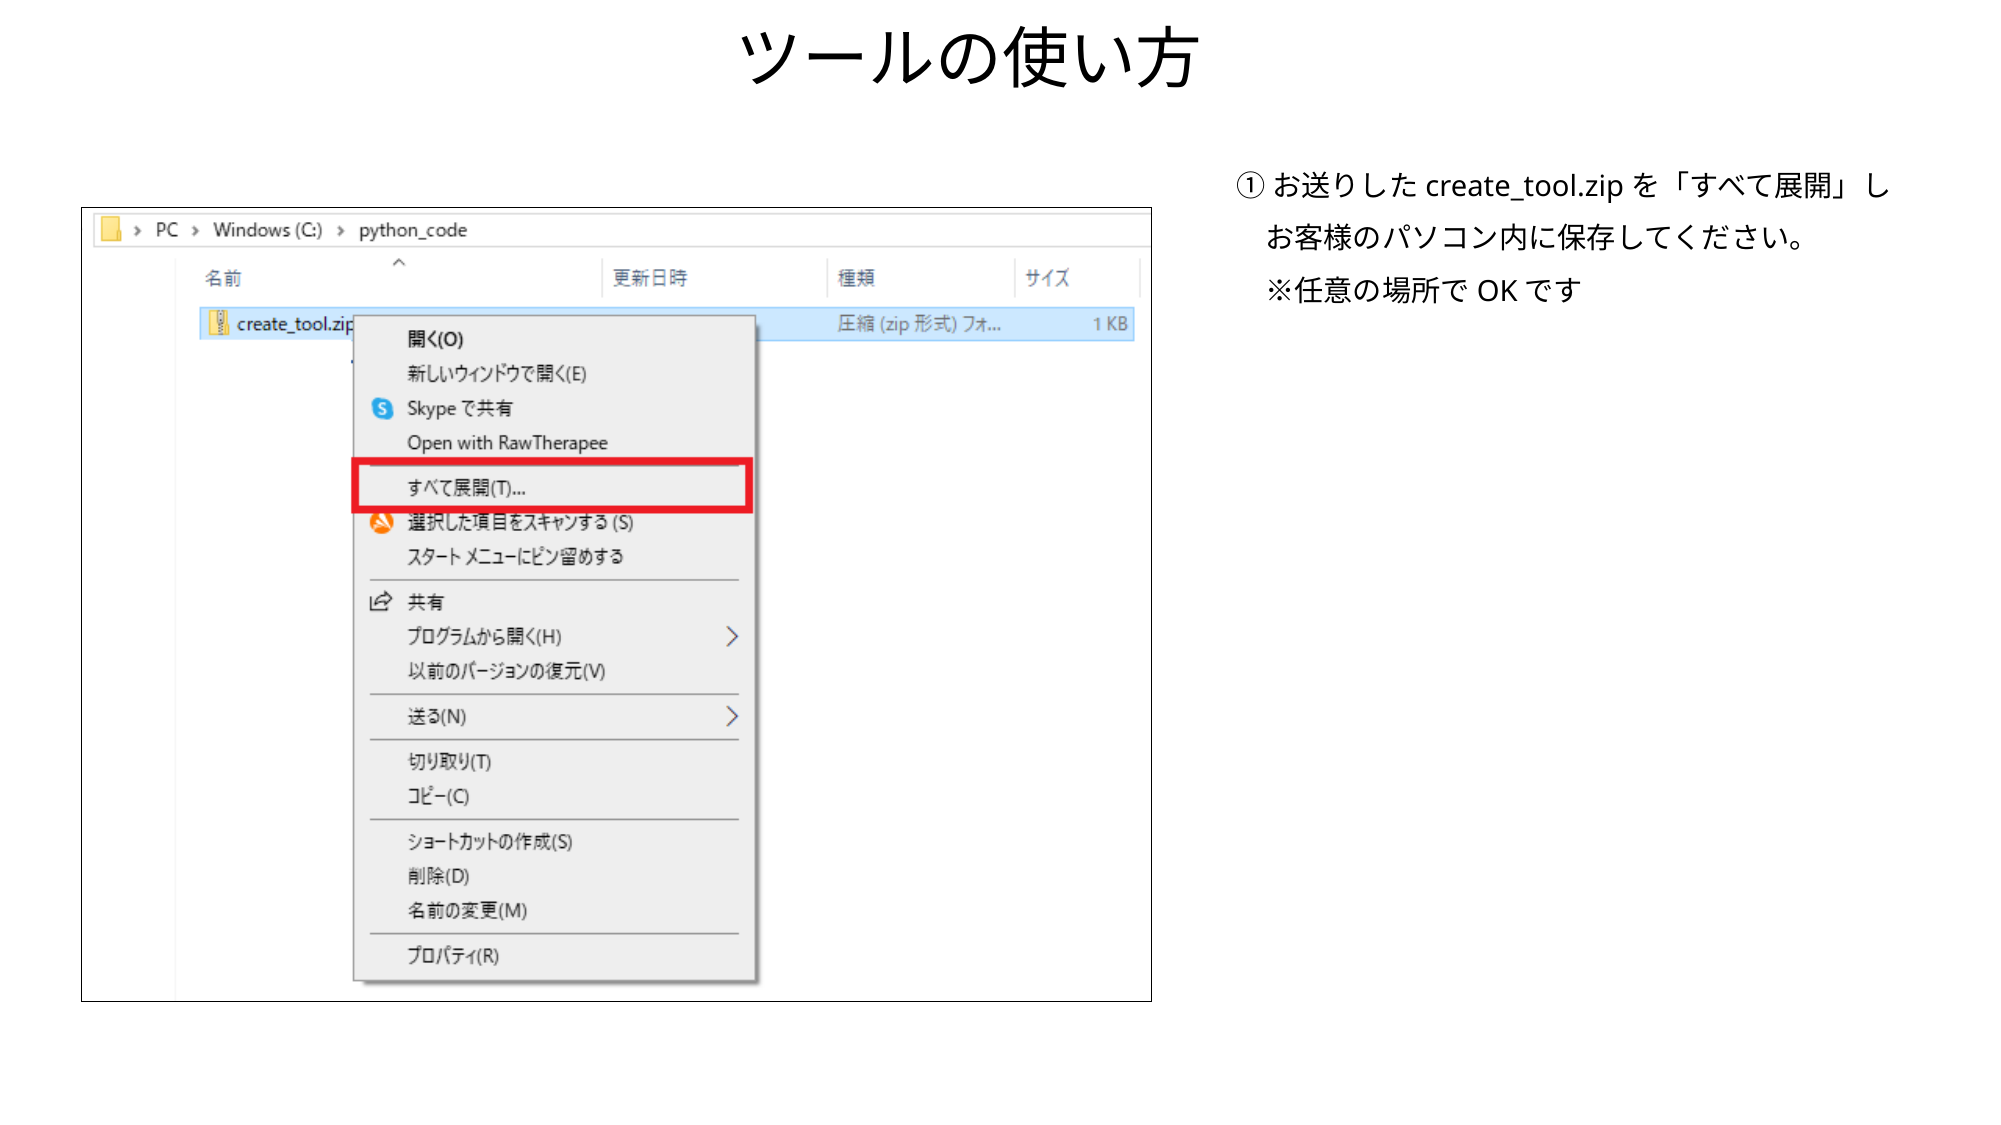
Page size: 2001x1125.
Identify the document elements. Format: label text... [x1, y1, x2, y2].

text_box ①お送りしたcreate_tool.zipを「すべて展開」し お客様のパソコン内に保存してください。 ※任意の場所でOKです [1221, 163, 1982, 418]
picture [80, 207, 1153, 1003]
subtitle ツールの使い方 [219, 17, 1720, 118]
